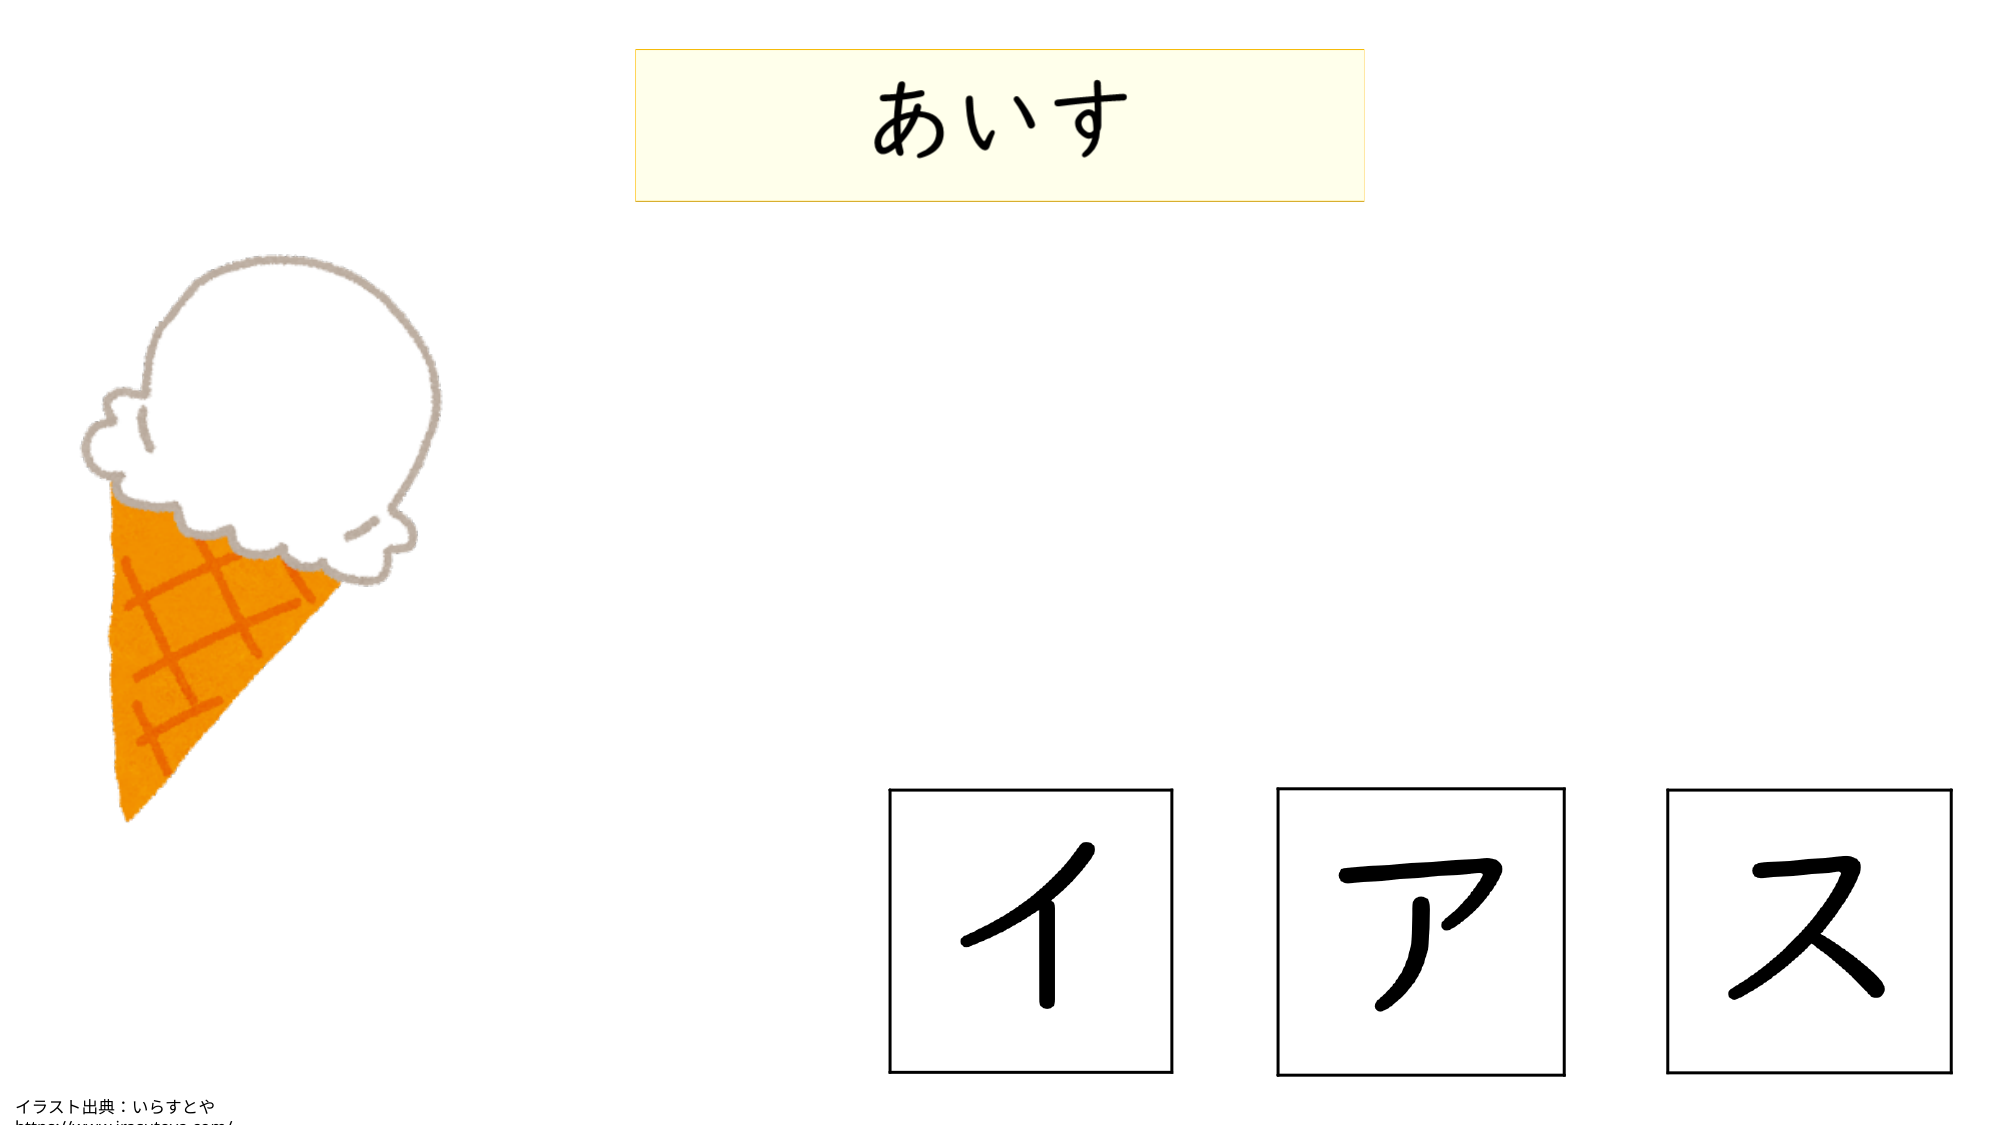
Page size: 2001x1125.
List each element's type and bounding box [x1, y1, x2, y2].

picture [1272, 784, 1568, 1078]
picture [884, 784, 1177, 1077]
list [46, 201, 462, 855]
picture [635, 42, 1365, 217]
picture [1663, 784, 1955, 1075]
